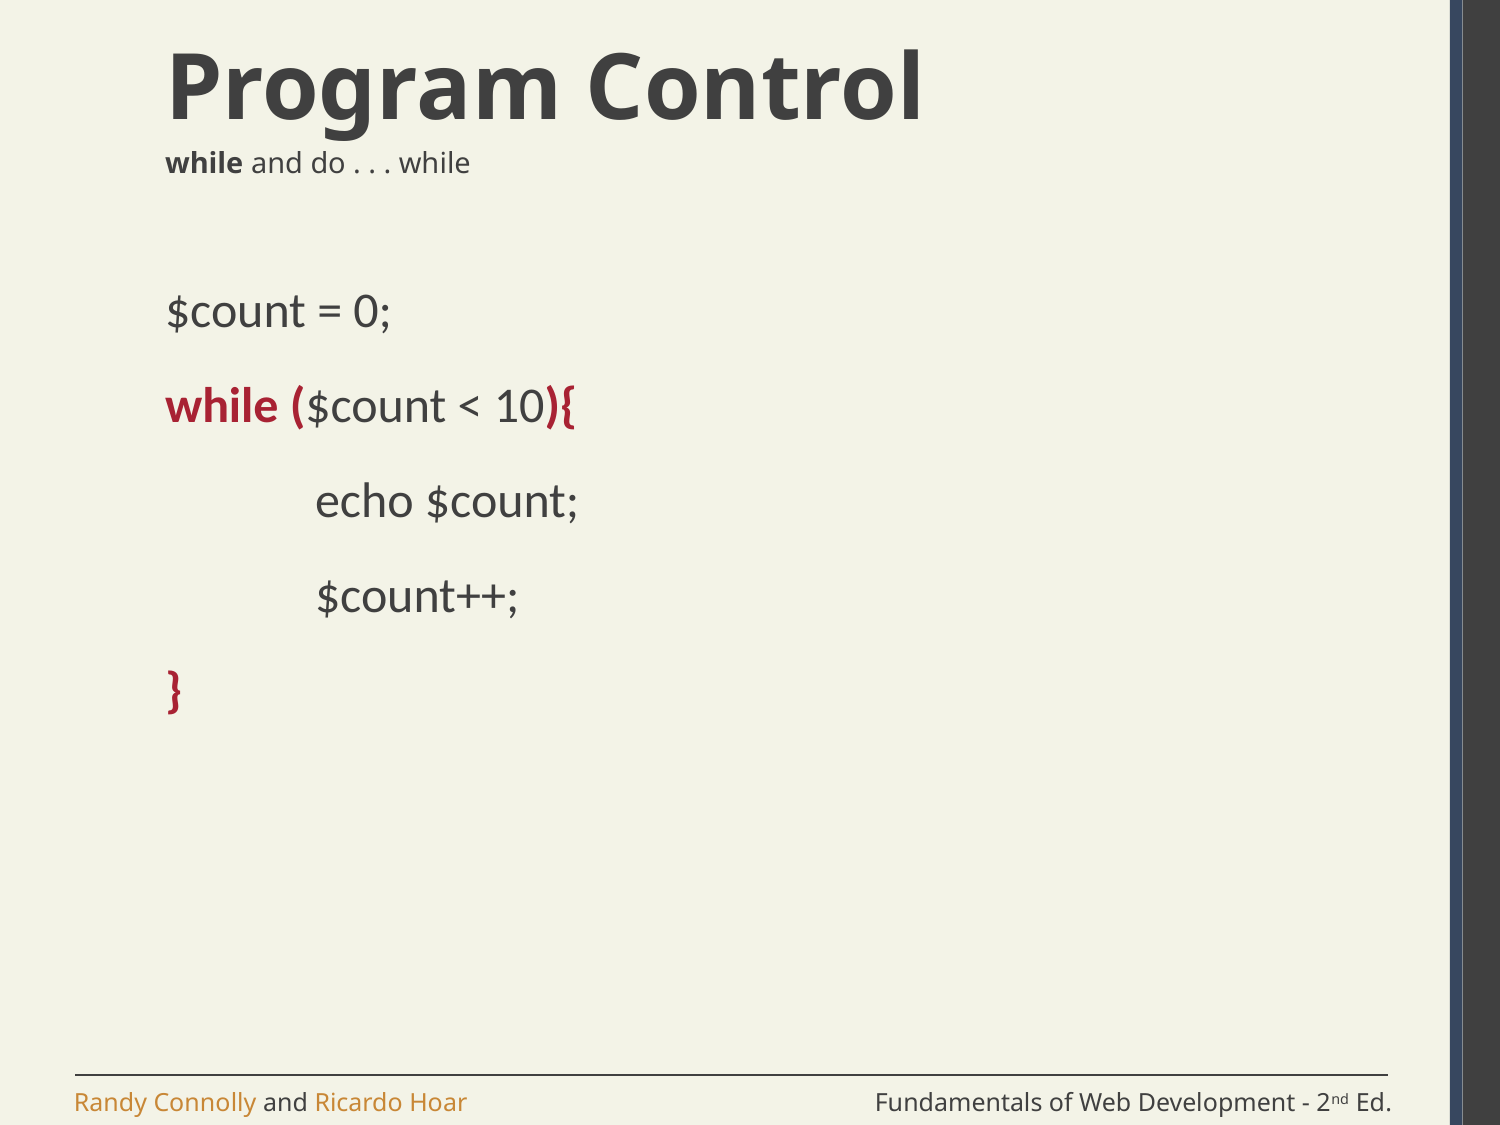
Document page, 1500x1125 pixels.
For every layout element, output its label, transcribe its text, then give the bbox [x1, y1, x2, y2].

title Program Control [150, 20, 1425, 188]
list $count = 0; while ($count < 10){ echo $count; $count++; } [150, 270, 1200, 1013]
list while and do . . . while [150, 137, 1200, 188]
